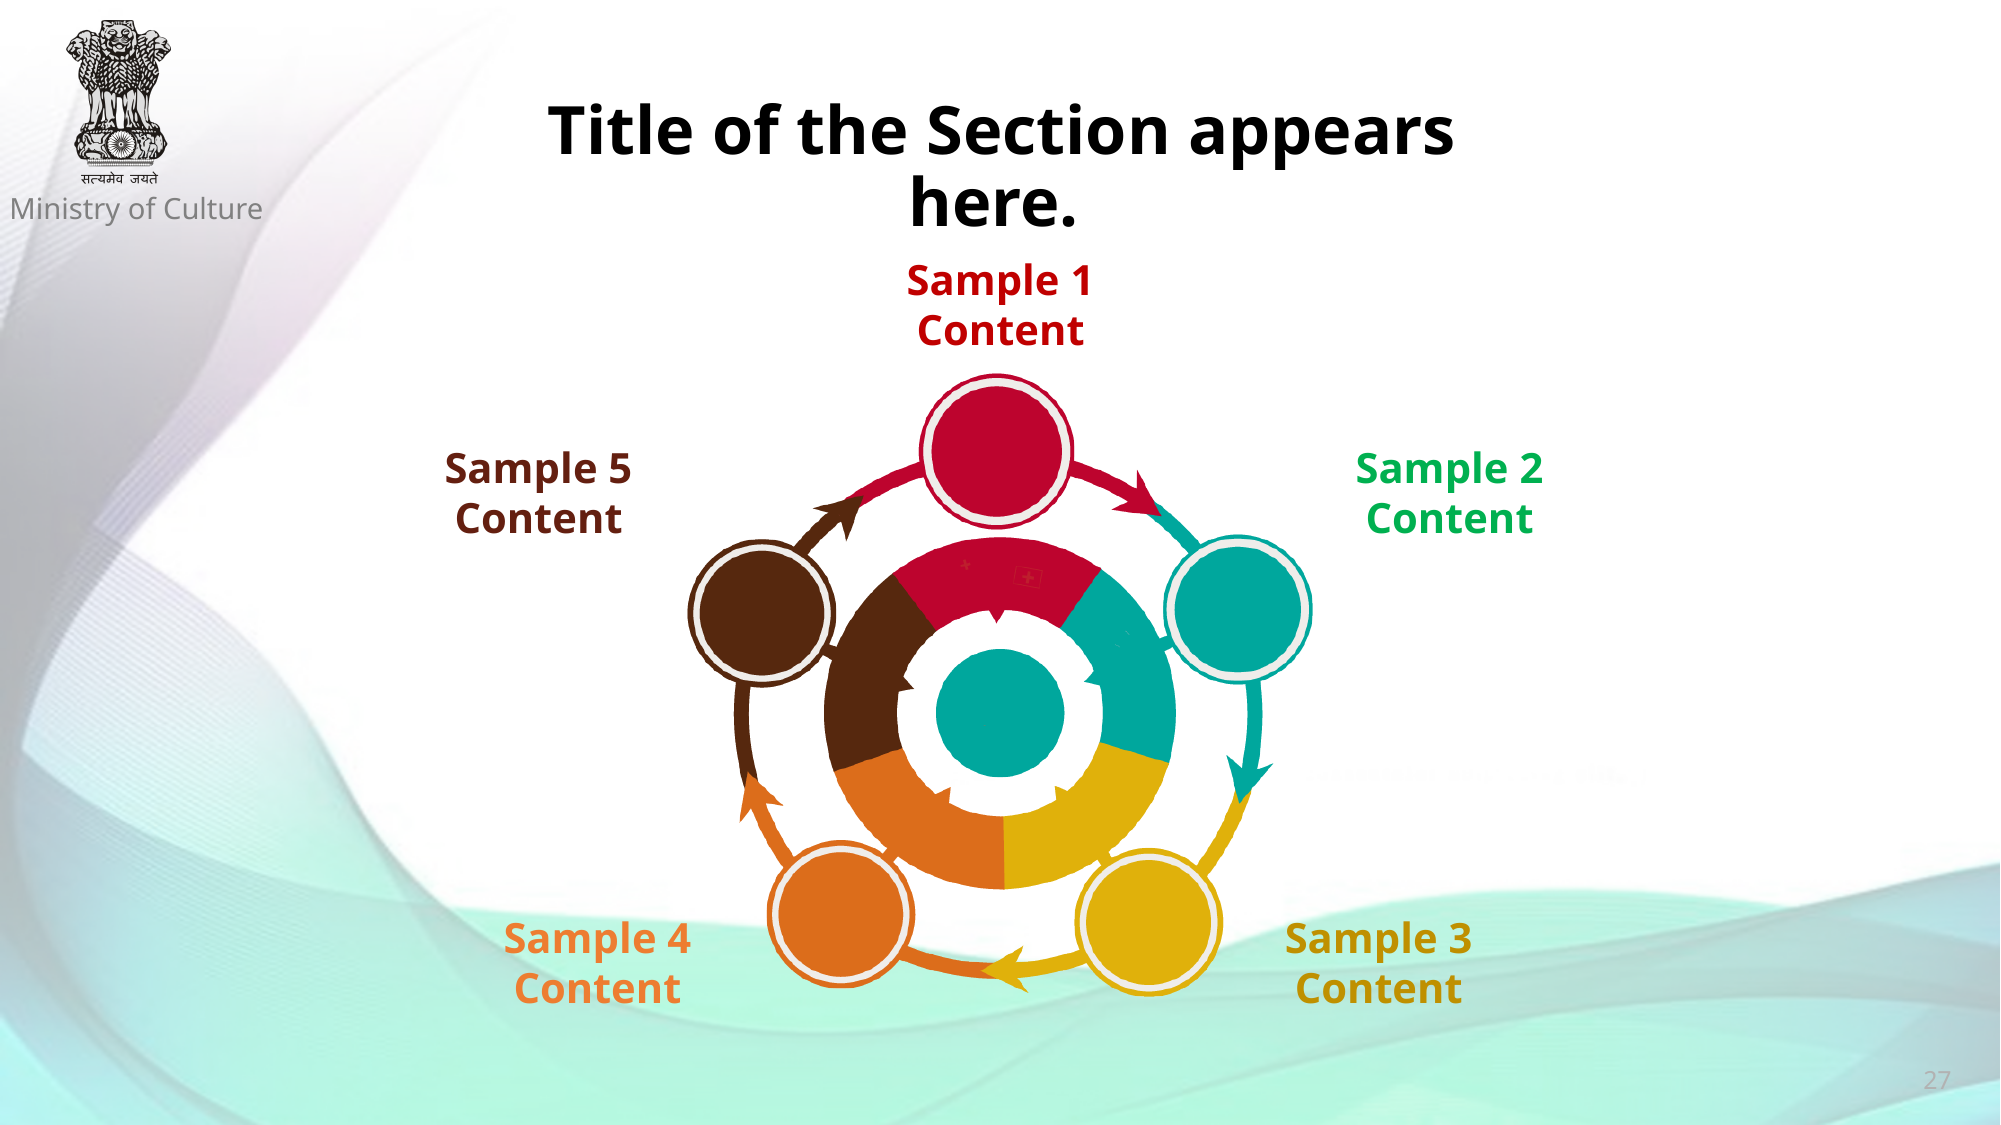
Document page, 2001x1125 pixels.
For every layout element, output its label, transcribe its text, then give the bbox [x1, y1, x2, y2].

text_box Sample 1 Content [728, 249, 1274, 362]
text_box Sample 2 Content [1313, 434, 1723, 550]
text_box Title of the Section appears here. [491, 89, 1513, 249]
text_box Sample 3 Content [1106, 904, 1652, 1020]
picture [66, 20, 171, 184]
text_box Sample 5 Content [266, 434, 687, 550]
text_box Sample 4 Content [325, 904, 871, 1020]
slide_number 27 [1516, 1052, 1967, 1112]
picture [687, 373, 1313, 998]
